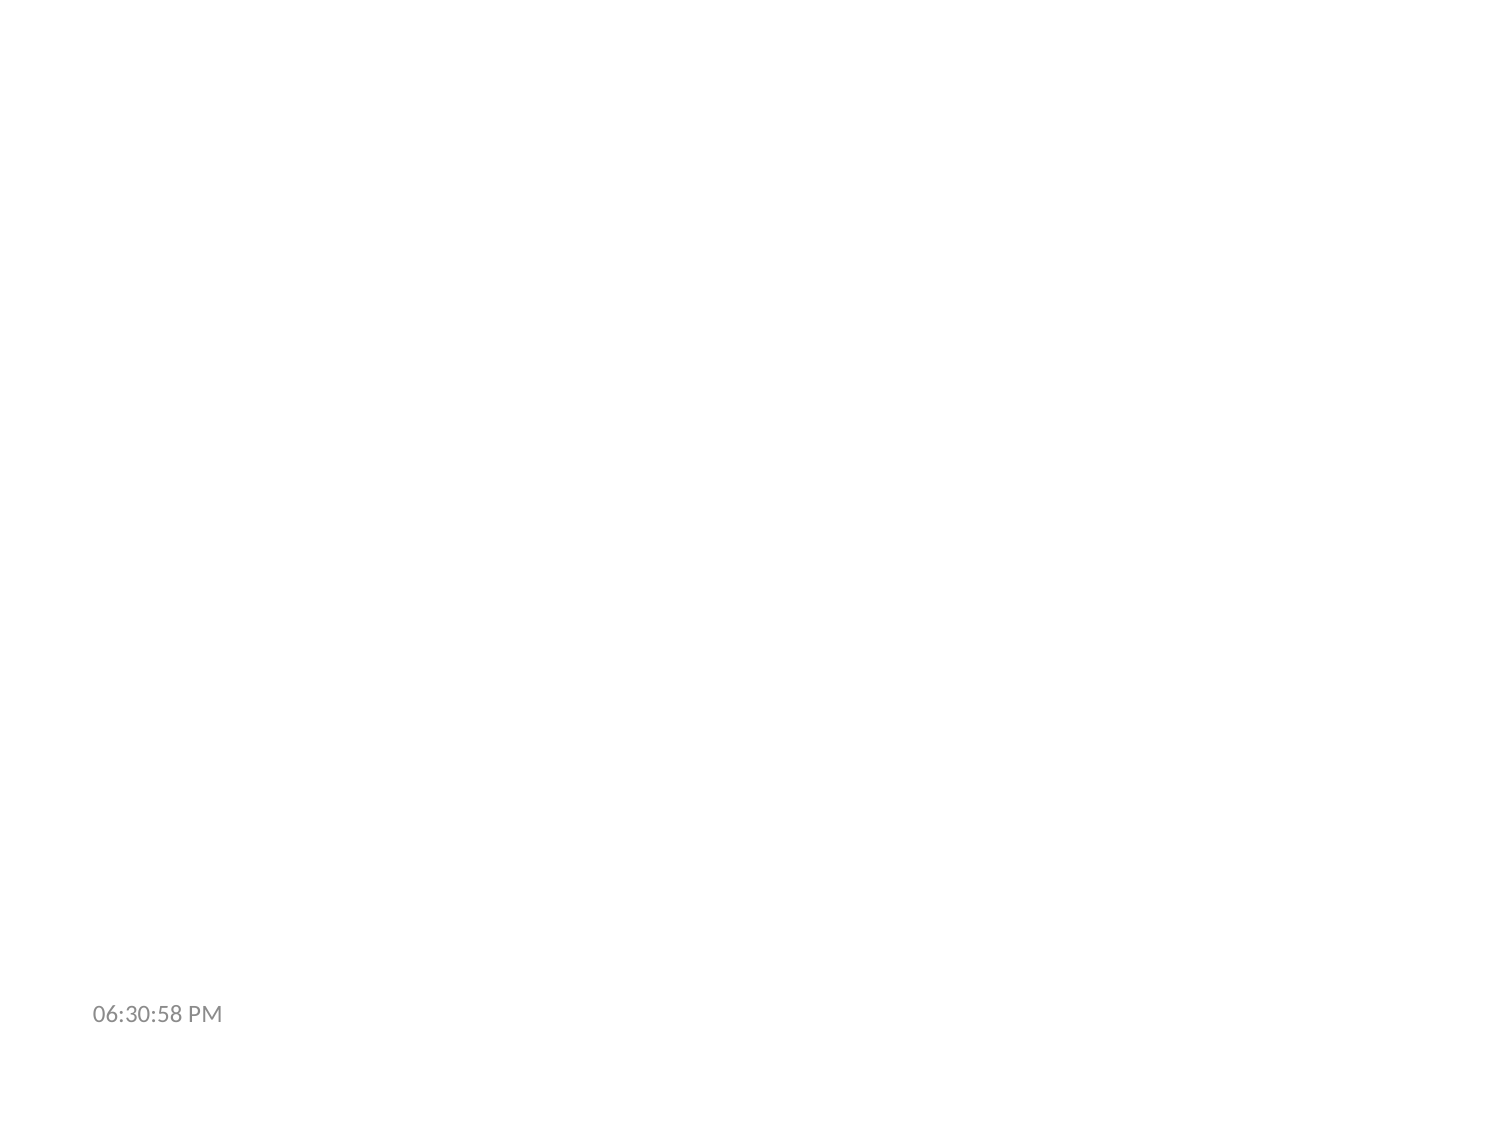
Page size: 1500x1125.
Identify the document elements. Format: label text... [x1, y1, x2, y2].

text_box 3:35:09 PM [77, 982, 428, 1043]
